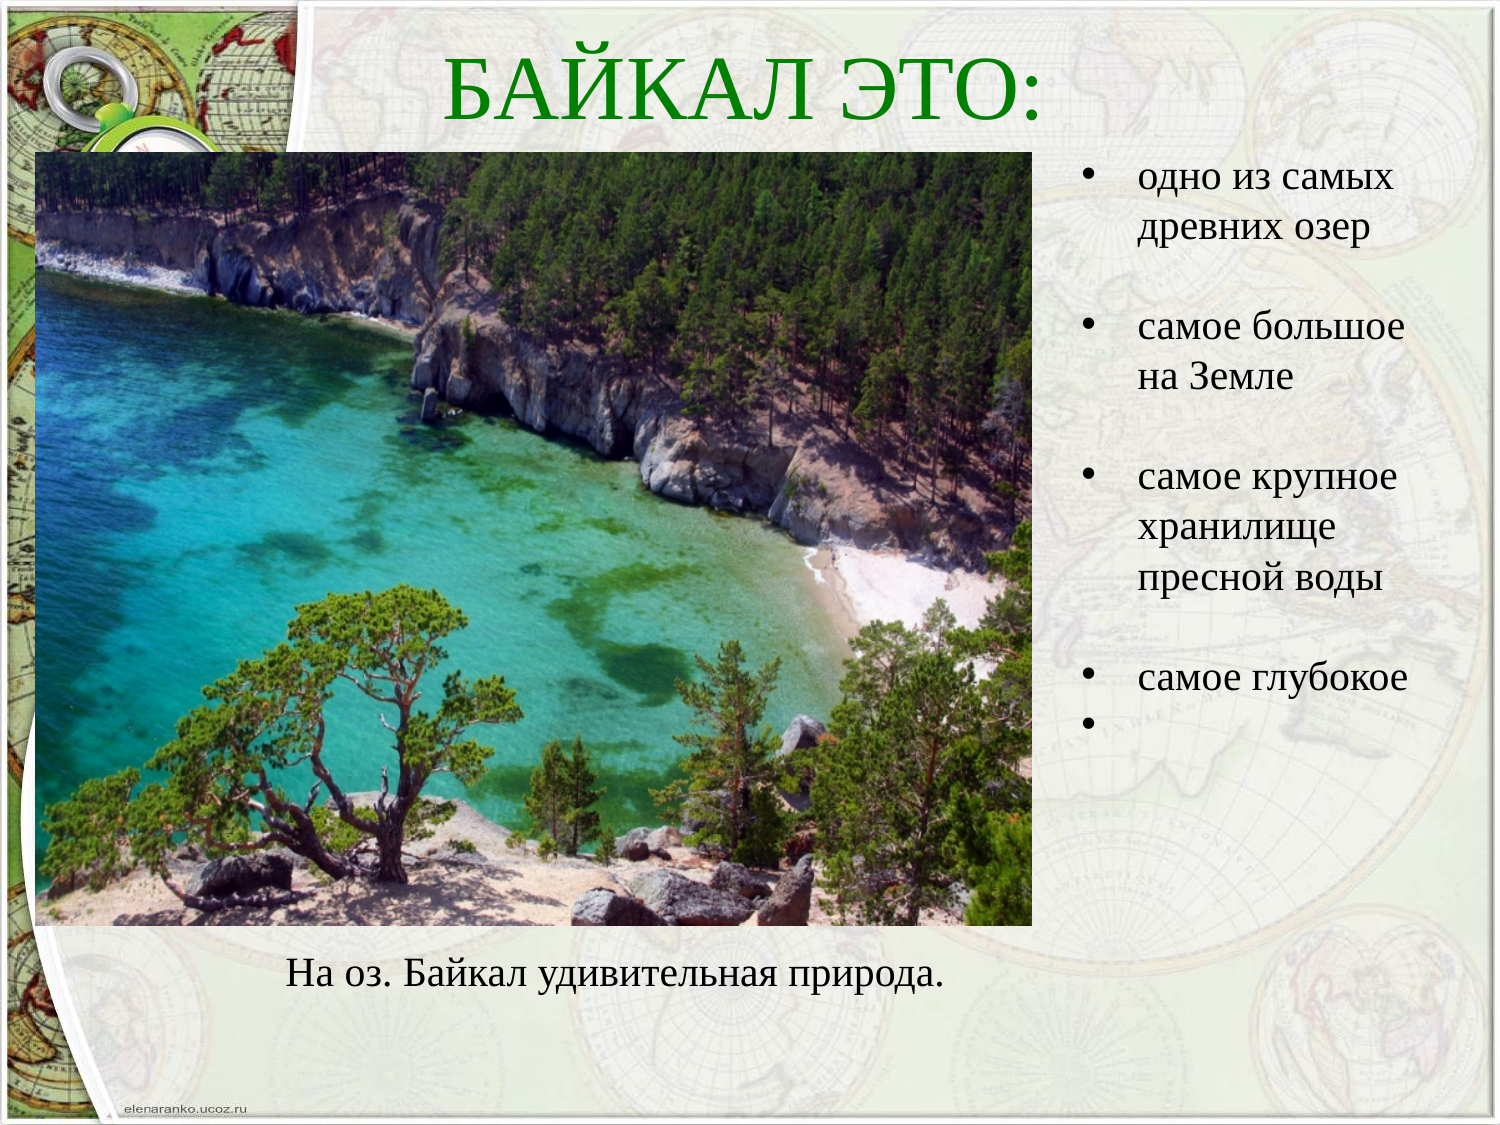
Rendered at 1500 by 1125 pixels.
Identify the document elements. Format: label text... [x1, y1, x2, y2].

title БАЙКАЛ ЭТО: [328, 0, 1161, 166]
list одно из самых древних озер самое большое на Земле самое крупное хранилище пресной воды самое глубокое [1066, 140, 1454, 821]
text_box На оз. Байкал удивительная природа. [70, 937, 1161, 1103]
picture [0, 0, 1500, 1125]
